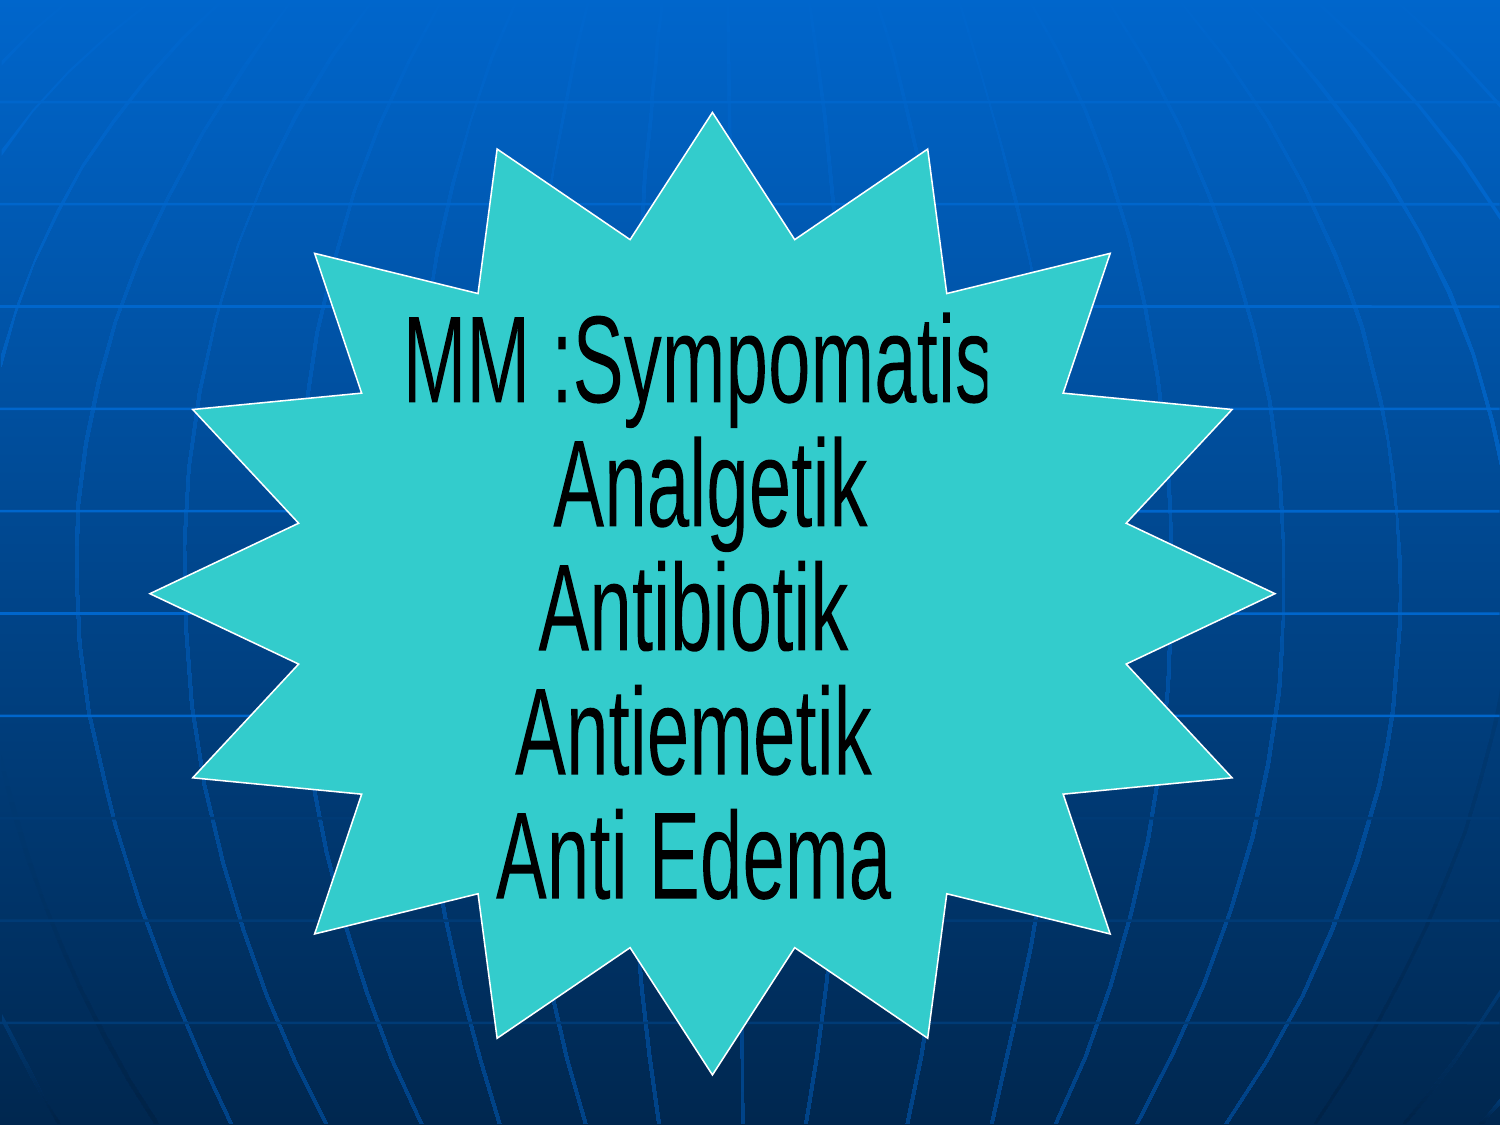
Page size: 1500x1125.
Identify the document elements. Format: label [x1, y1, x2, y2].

text_box [149, 112, 1275, 1075]
